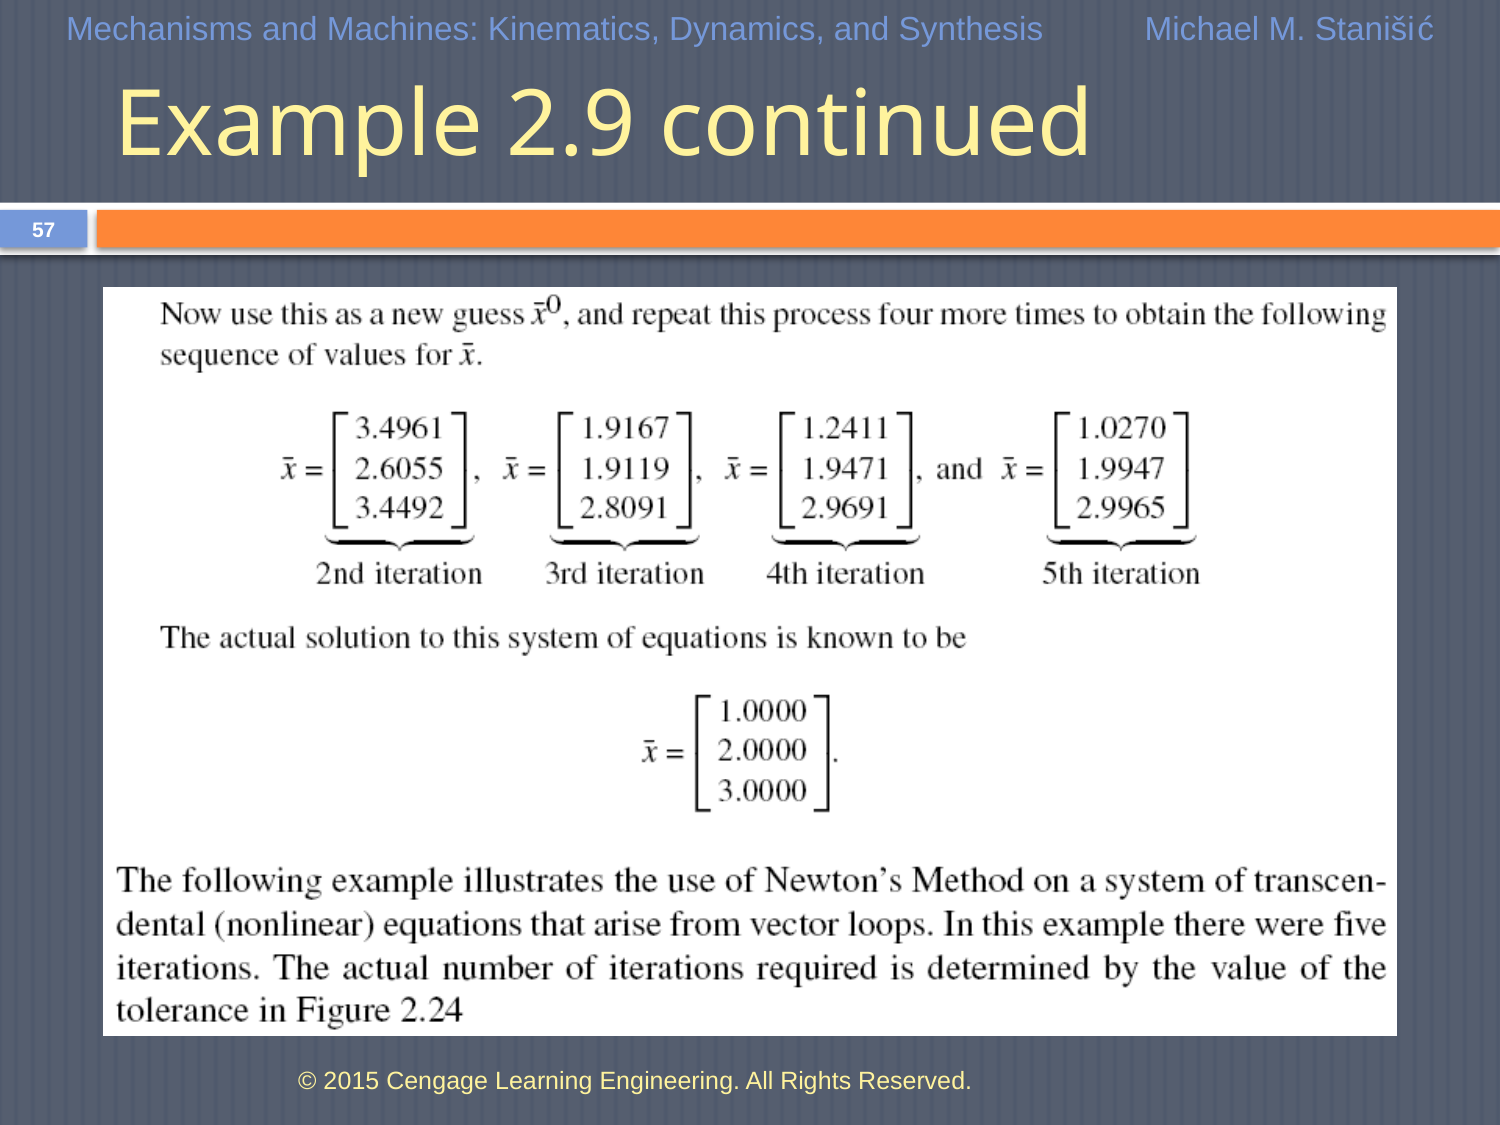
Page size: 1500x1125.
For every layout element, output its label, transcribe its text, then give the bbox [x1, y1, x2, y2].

title Example 2.9 continued [99, 55, 1438, 201]
picture [102, 287, 1398, 1037]
footer © 2015 Cengage Learning Engineering. All Rights Reserved. [106, 1050, 996, 1110]
slide_number 57 [0, 208, 88, 249]
text_box Mechanisms and Machines: Kinematics, Dynamics, and Synthesis Michael M. Stanišić [0, 0, 1500, 55]
